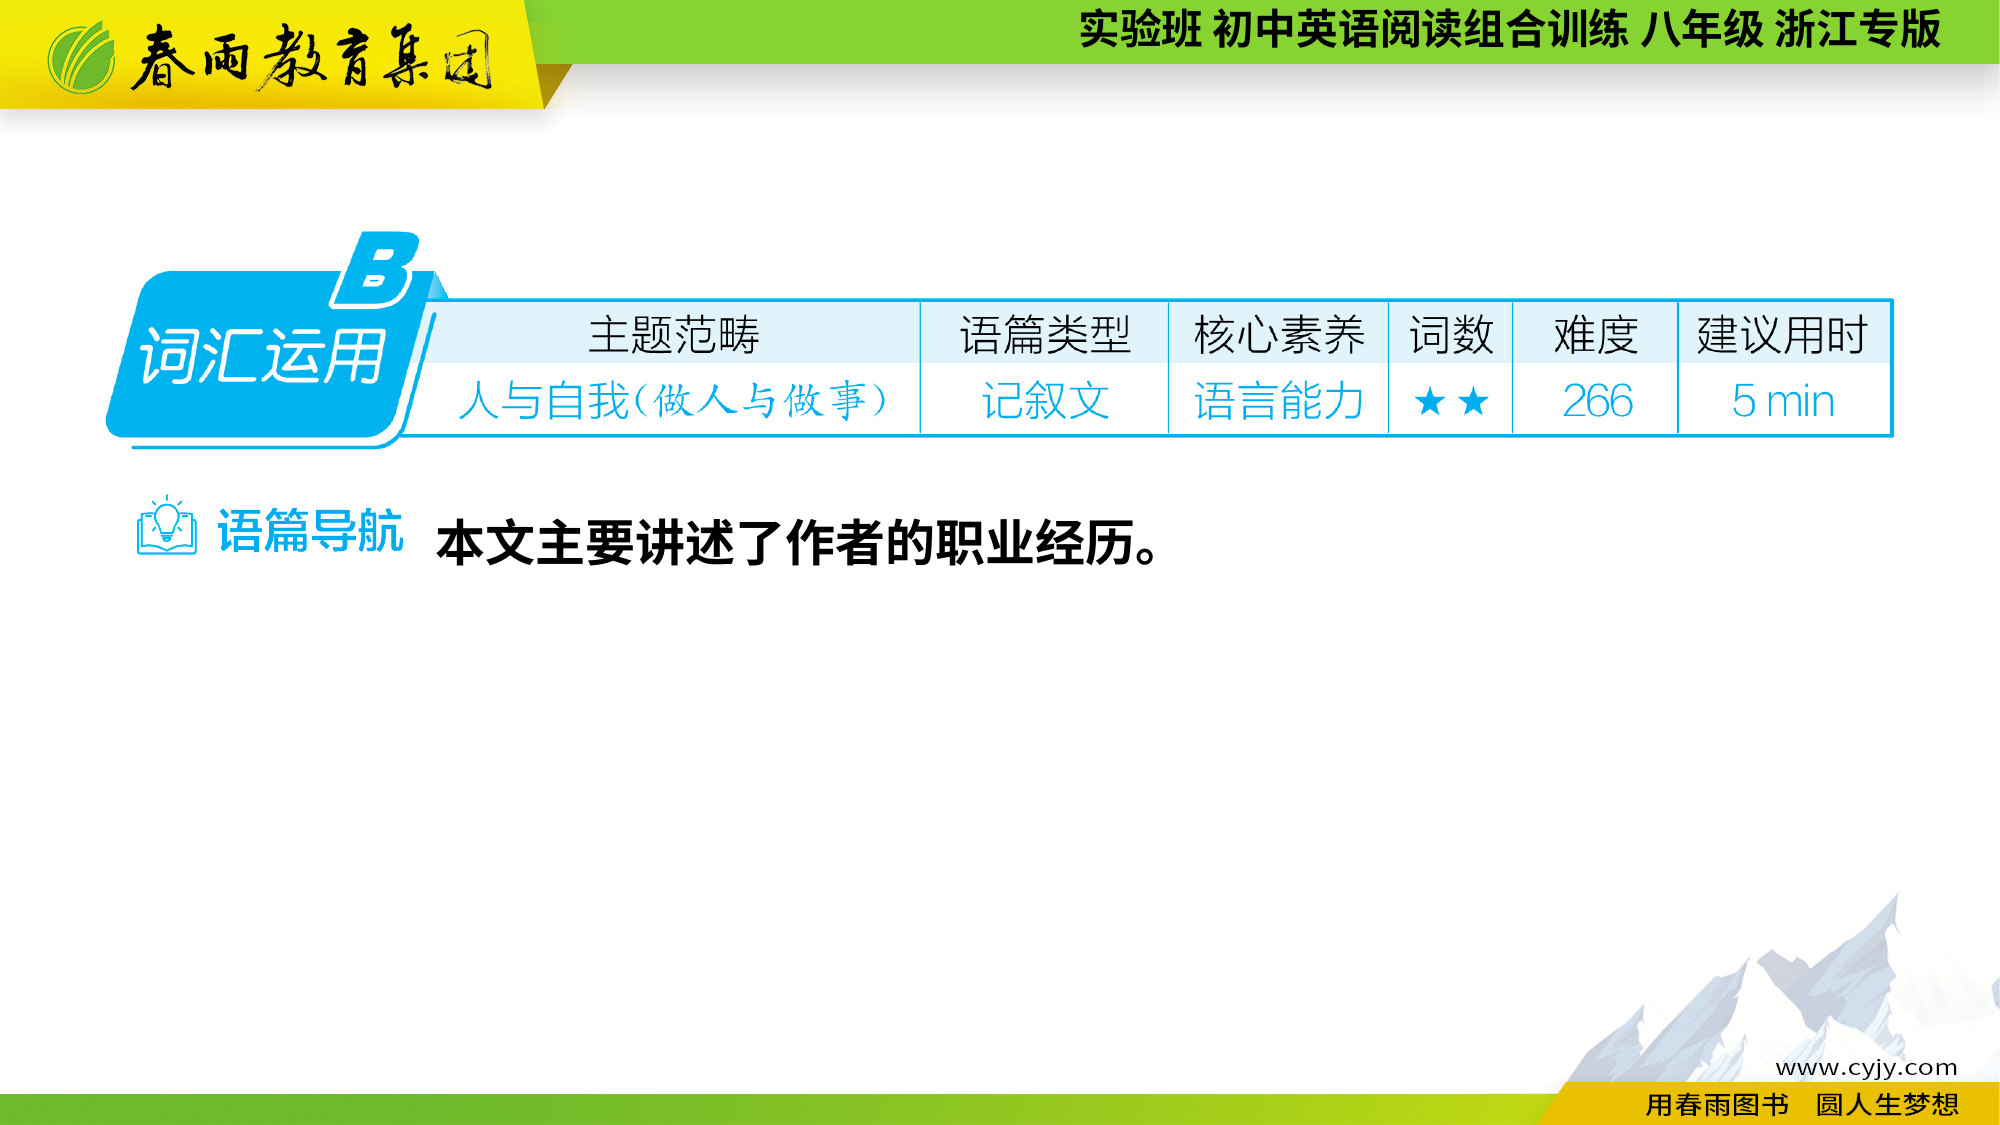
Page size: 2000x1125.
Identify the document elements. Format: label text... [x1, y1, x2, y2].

picture [0, 0, 2000, 1125]
list 本文主要讲述了作者的职业经历。 [59, 473, 1944, 569]
